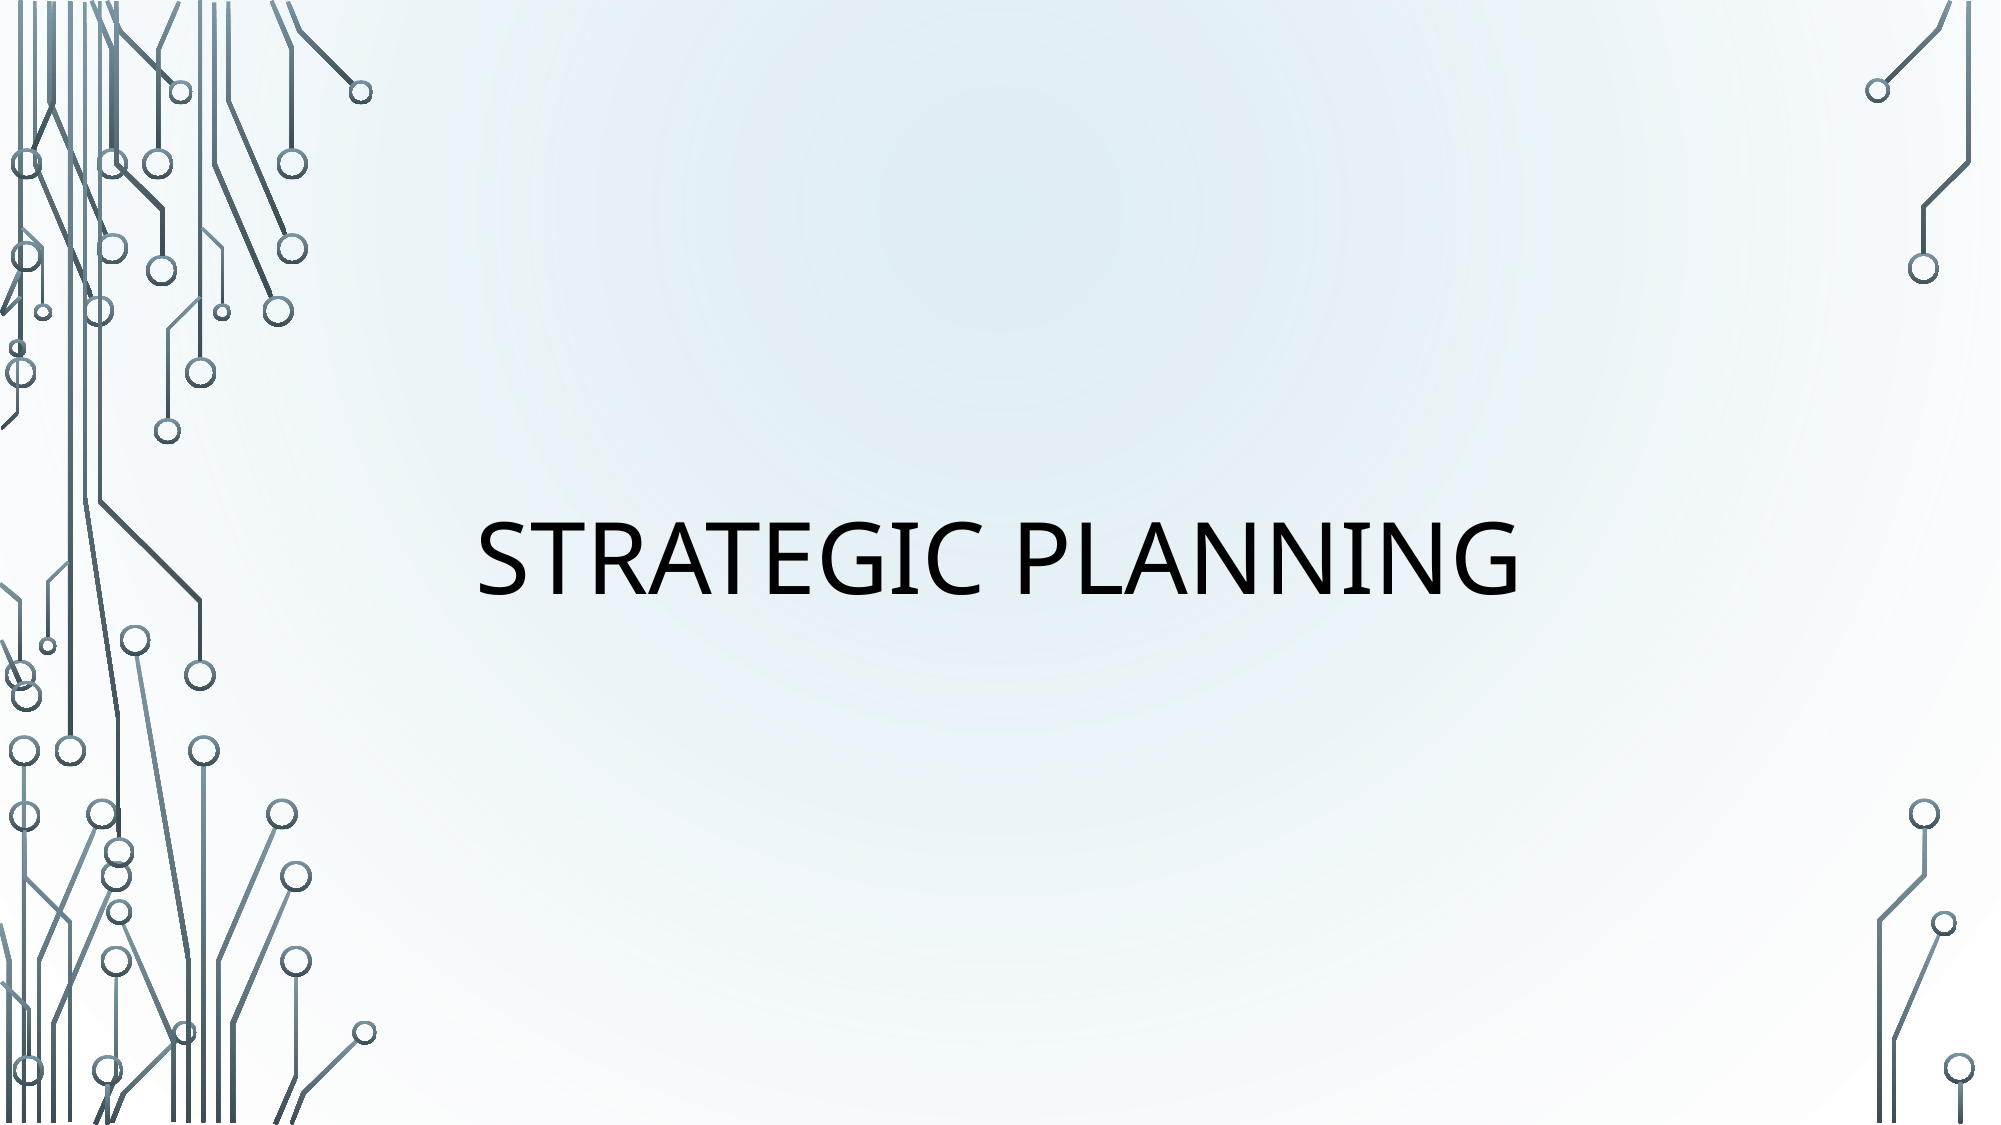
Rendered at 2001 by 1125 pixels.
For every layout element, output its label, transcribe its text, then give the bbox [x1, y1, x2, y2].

title Strategic Planning [278, 366, 1722, 759]
